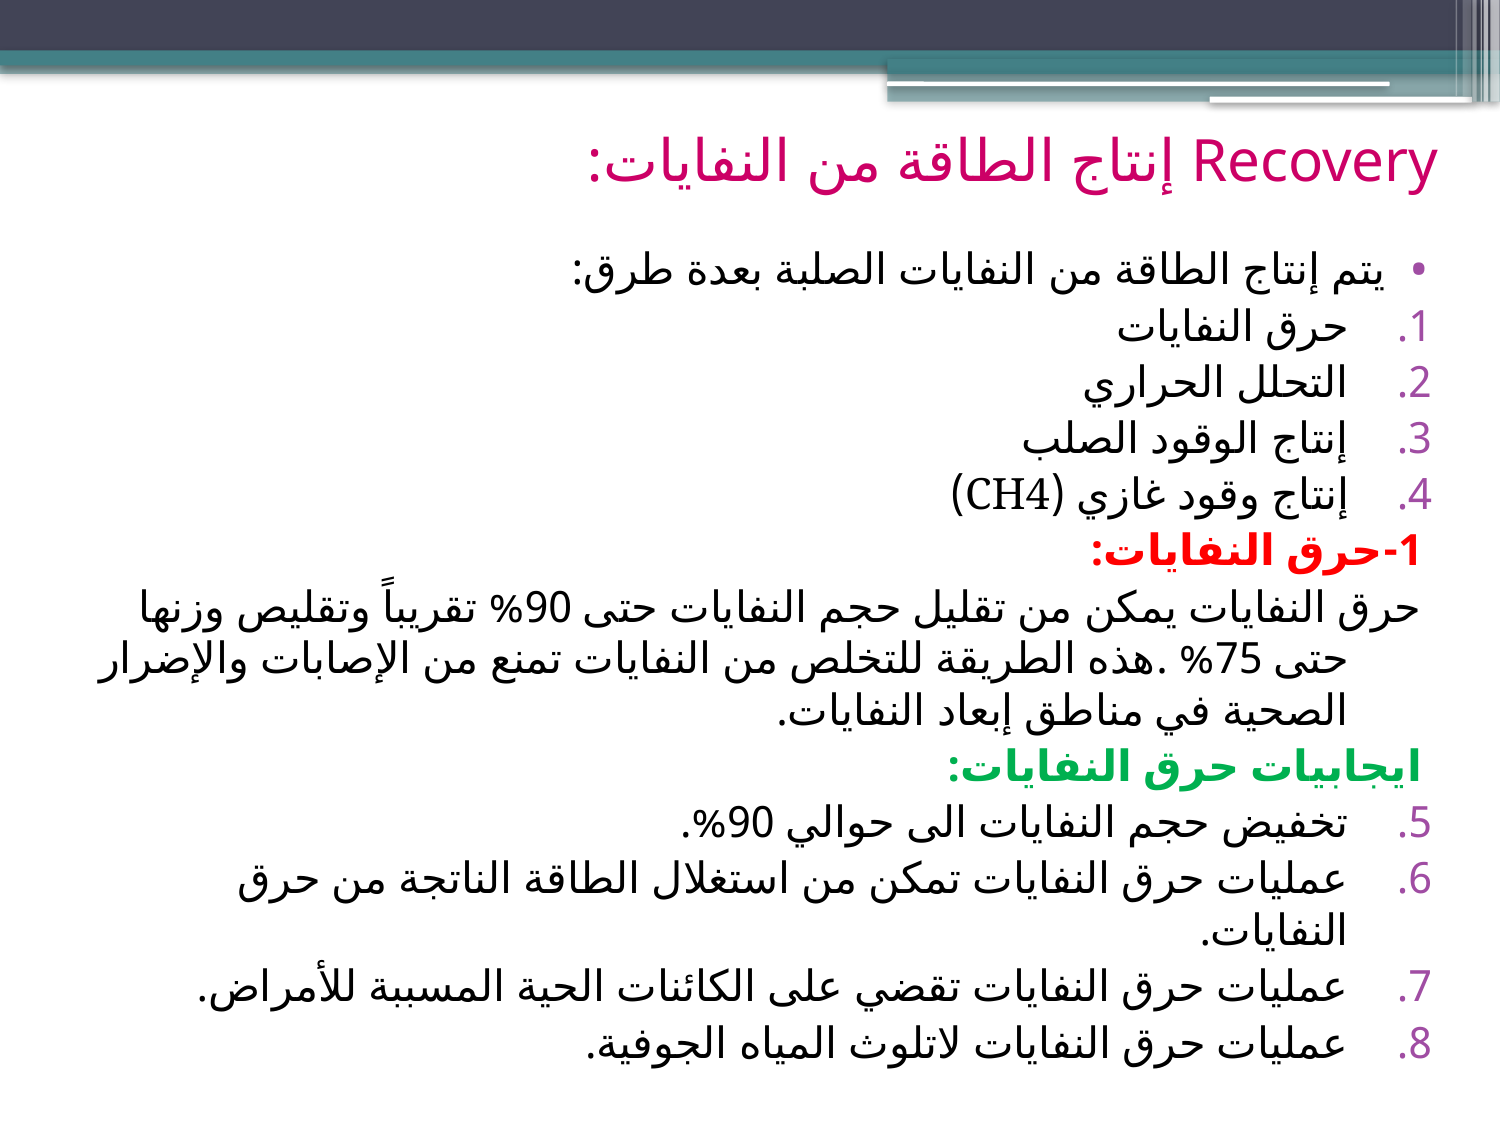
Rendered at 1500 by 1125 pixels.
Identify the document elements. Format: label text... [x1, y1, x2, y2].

list يتم إنتاج الطاقة من النفايات الصلبة بعدة طرق: حرق النفايات التحلل الحراري إنتاج الوقود الصلب إنتاج وقود غازي (CH4) 1-حرق النفايات: حرق النفايات يمكن من تقليل حجم النفايات حتى 90% تقريباً وتقليص وزنها حتى 75% .هذه الطريقة للتخلص من النفايات تمنع من الإصابات والإضرار الصحية في مناطق إبعاد النفايات. ايجابيات حرق النفايات: تخفيض حجم النفايات الى حوالي 90%. عمليات حرق النفايات تمكن من استغلال الطاقة الناتجة من حرق النفايات. عمليات حرق النفايات تقضي على الكائنات الحية المسببة للأمراض. عمليات حرق النفايات لاتلوث المياه الجوفية. [75, 234, 1454, 1079]
title Recovery إنتاج الطاقة من النفايات: [117, 70, 1454, 234]
